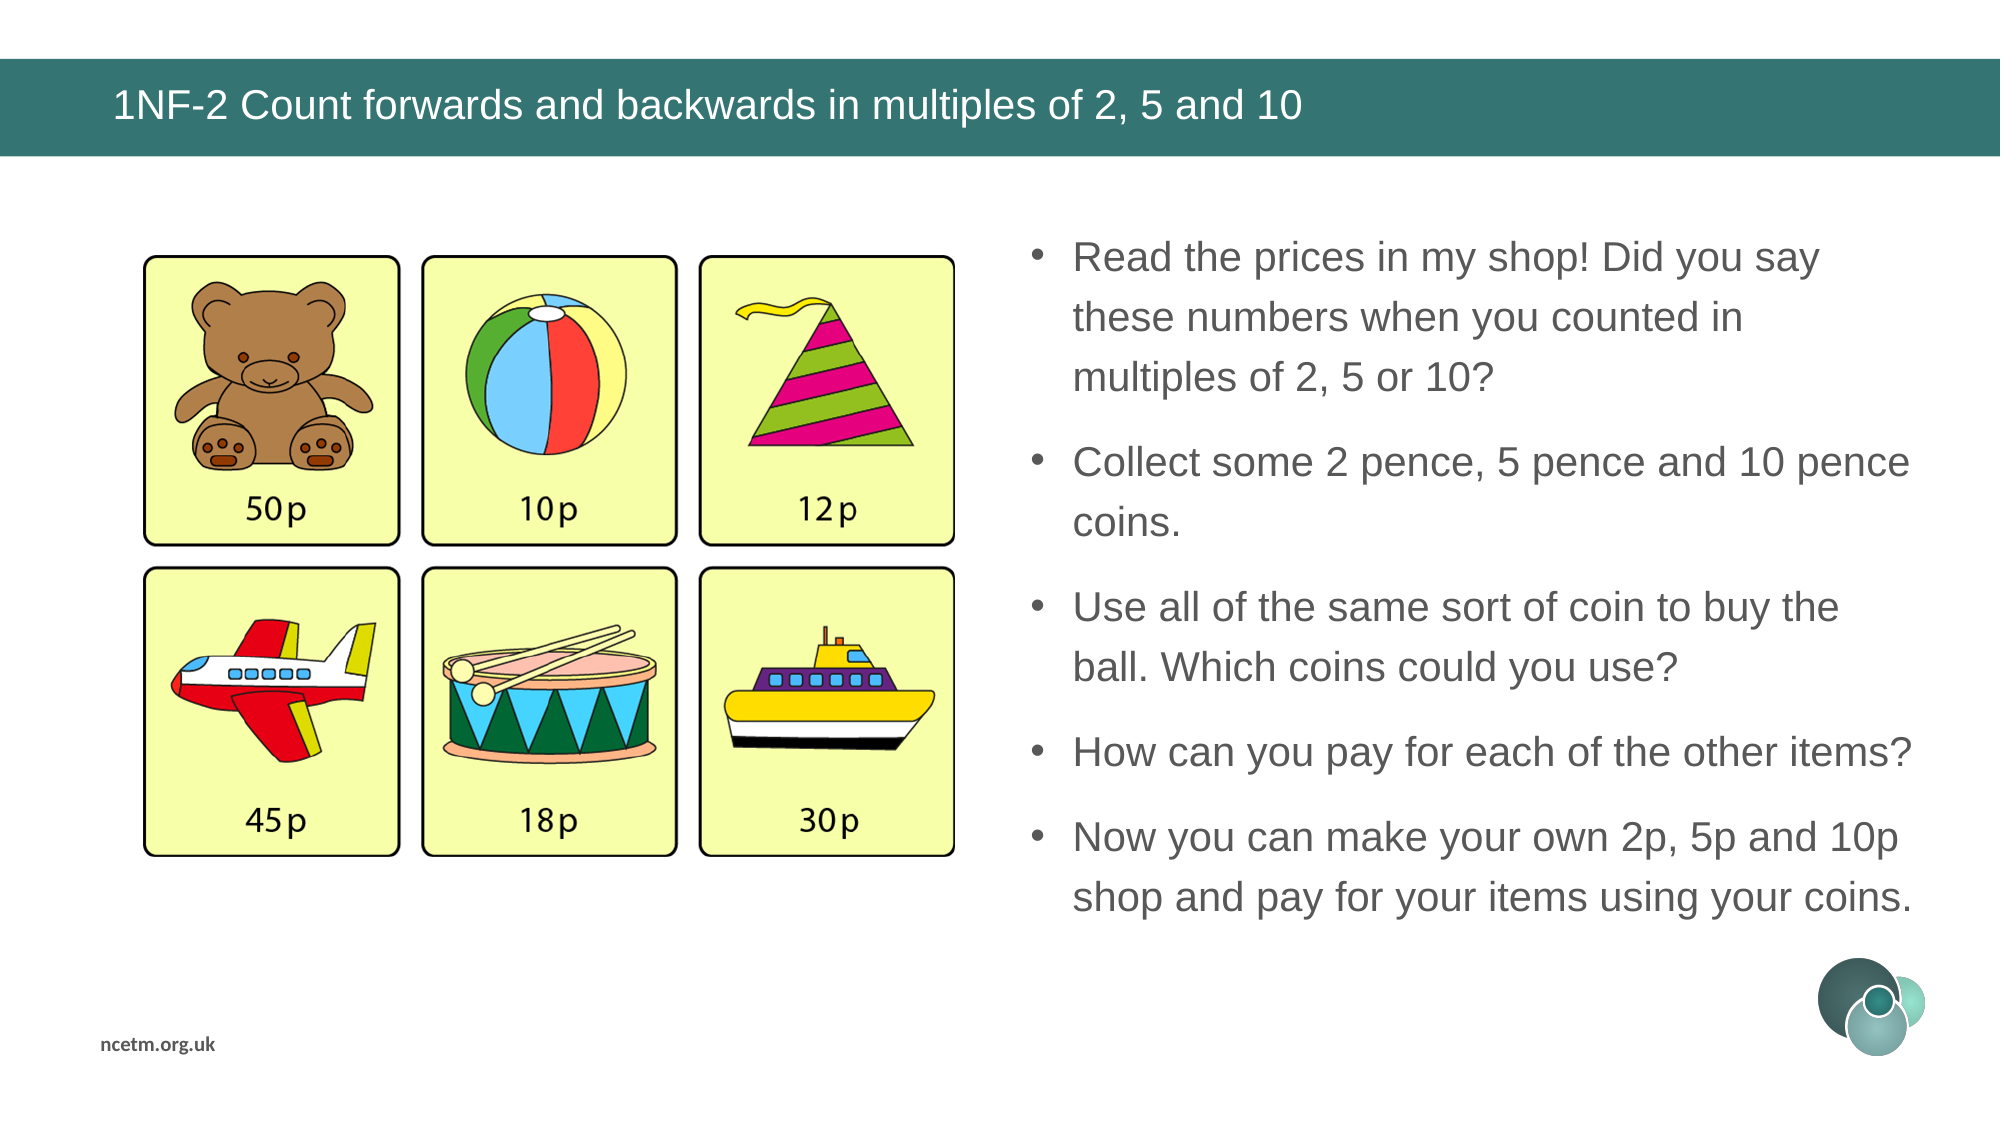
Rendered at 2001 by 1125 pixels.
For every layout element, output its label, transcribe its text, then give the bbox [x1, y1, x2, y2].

title 1NF-2 Count forwards and backwards in multiples of 2, 5 and 10 [97, 76, 1945, 147]
picture [1818, 958, 1925, 1056]
text_box Read the prices in my shop! Did you say these numbers when you counted in multiples of 2, 5 or 10? Collect some 2 pence, 5 pence and 10 pence coins. Use all of the same sort of coin to buy the ball. Which coins could you use? How can you pay for each of the other items? Now you can make your own 2p, 5p and 10p shop and pay for your items using your coins. [1015, 212, 1933, 886]
picture [143, 255, 955, 857]
